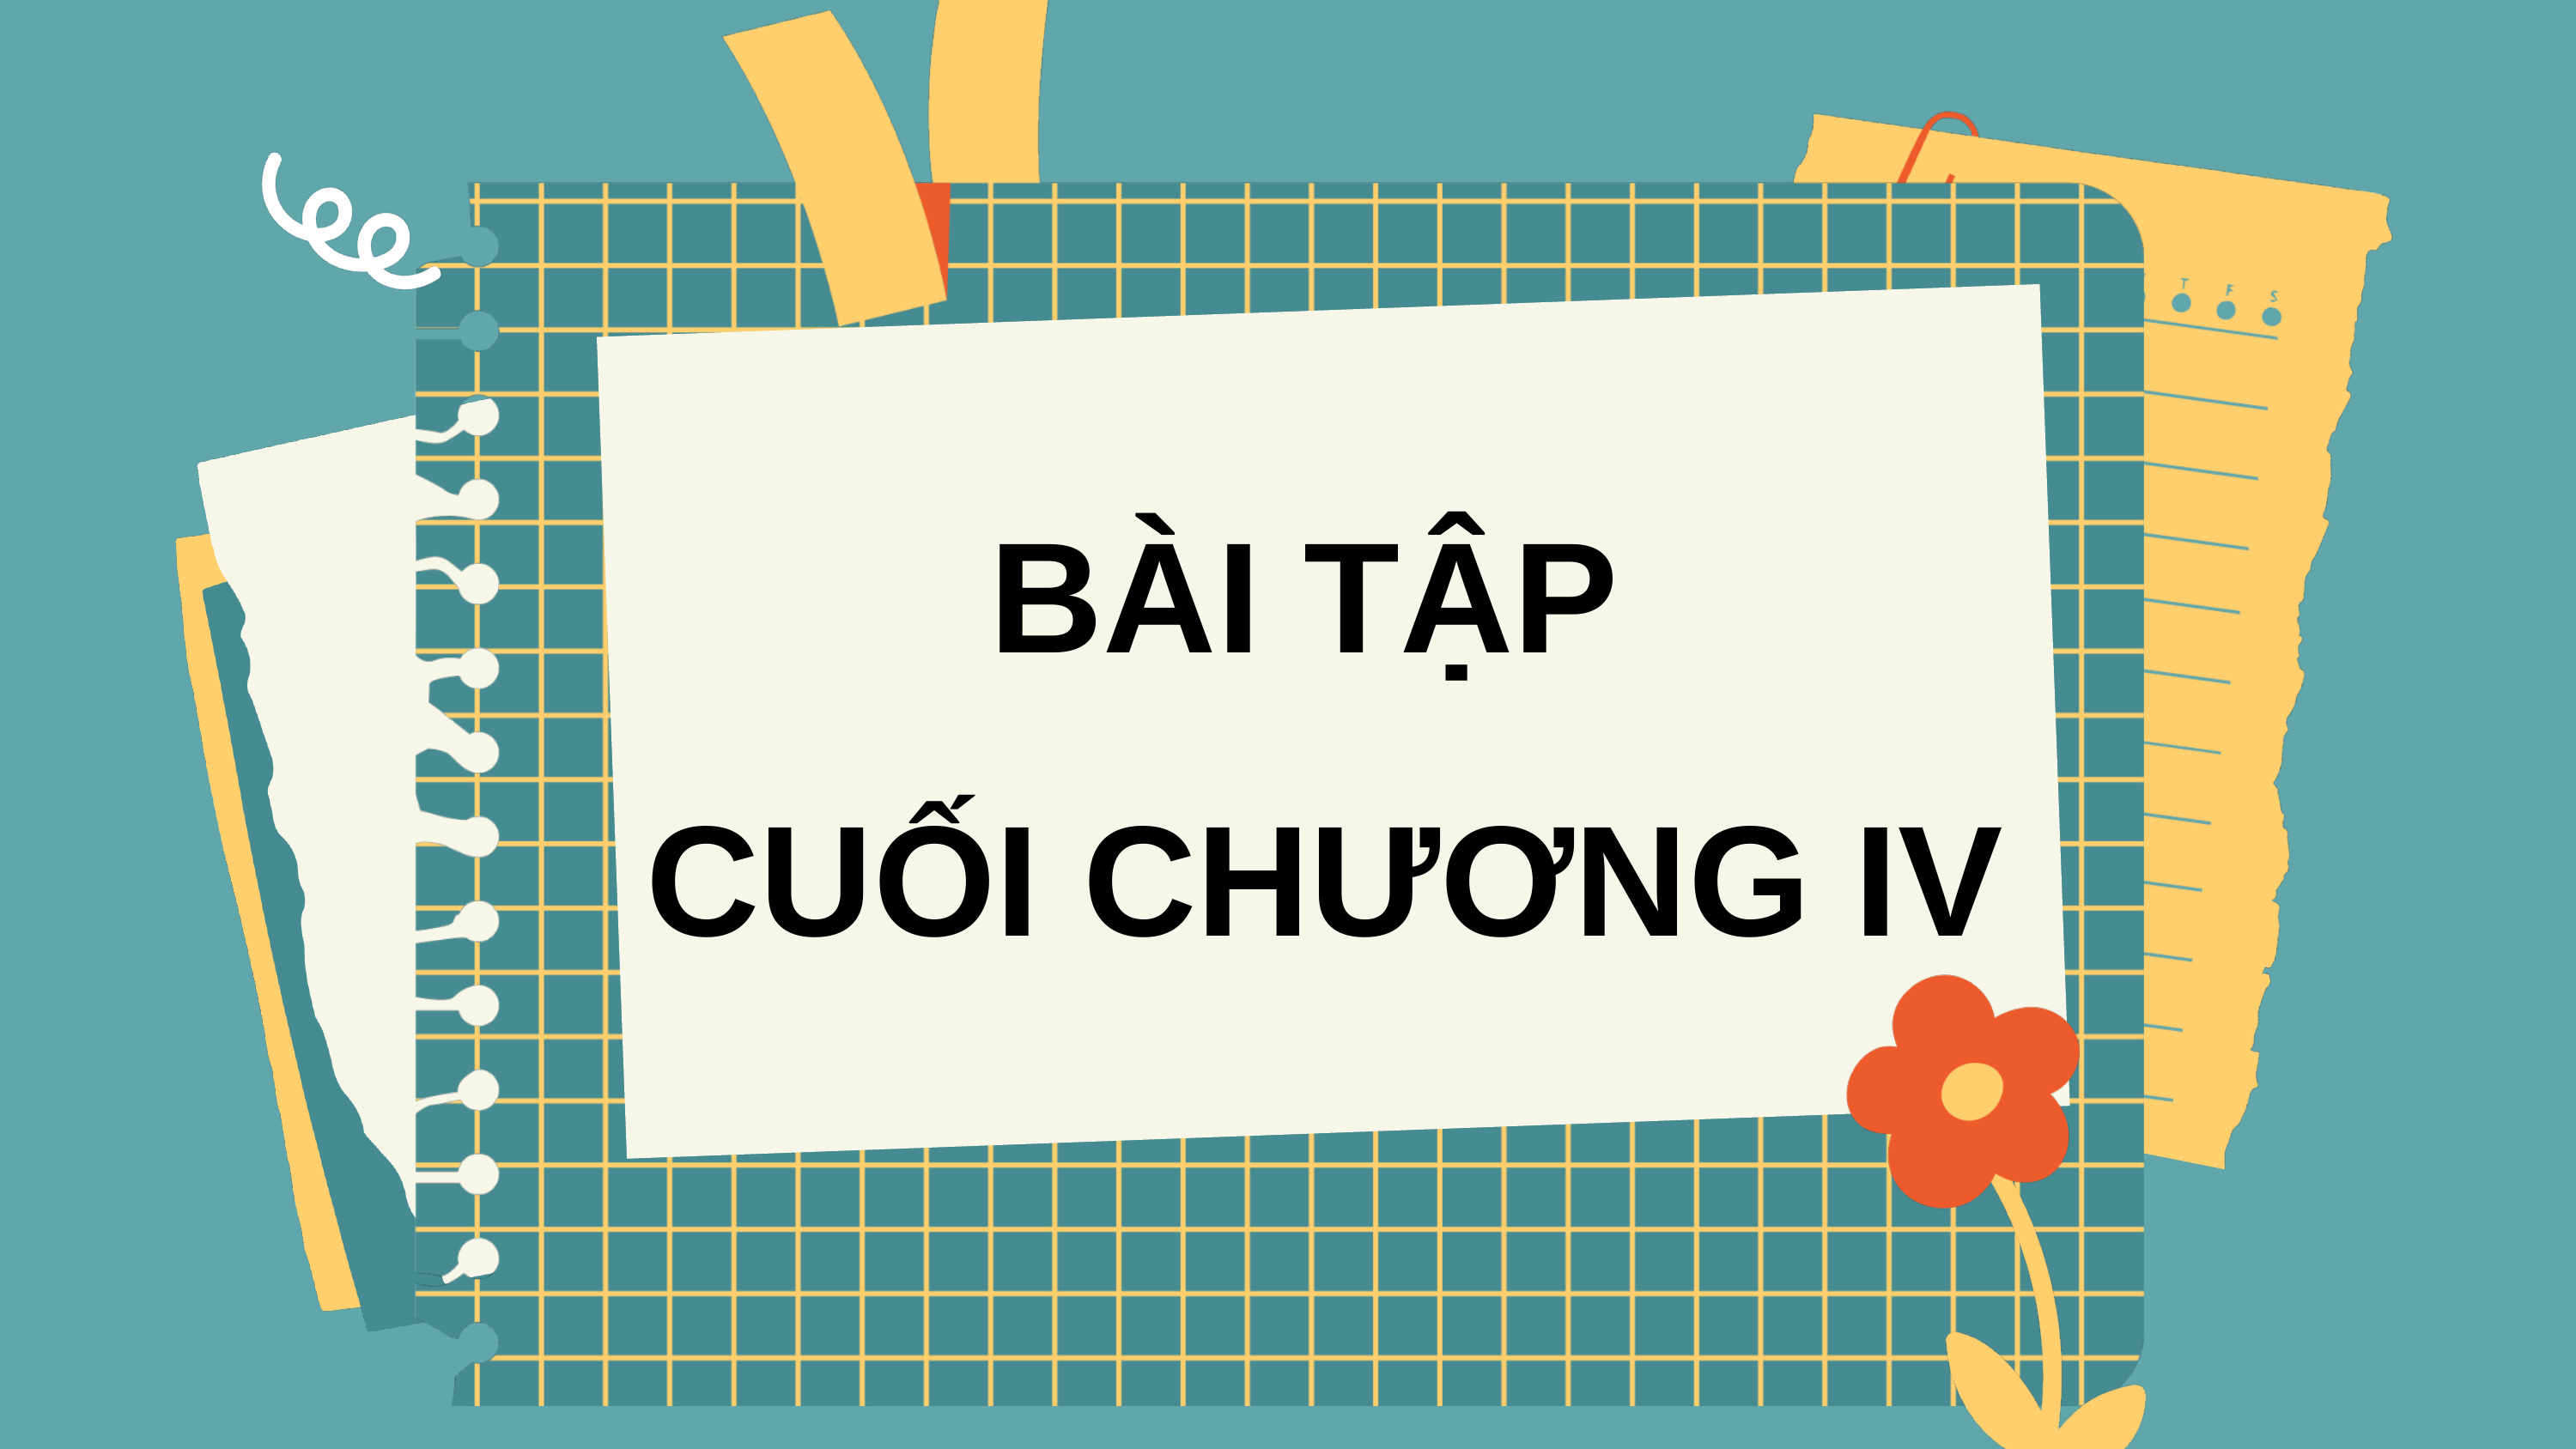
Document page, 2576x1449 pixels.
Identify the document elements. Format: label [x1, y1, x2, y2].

picture [146, 0, 2441, 1449]
text_box [611, 310, 2056, 1133]
